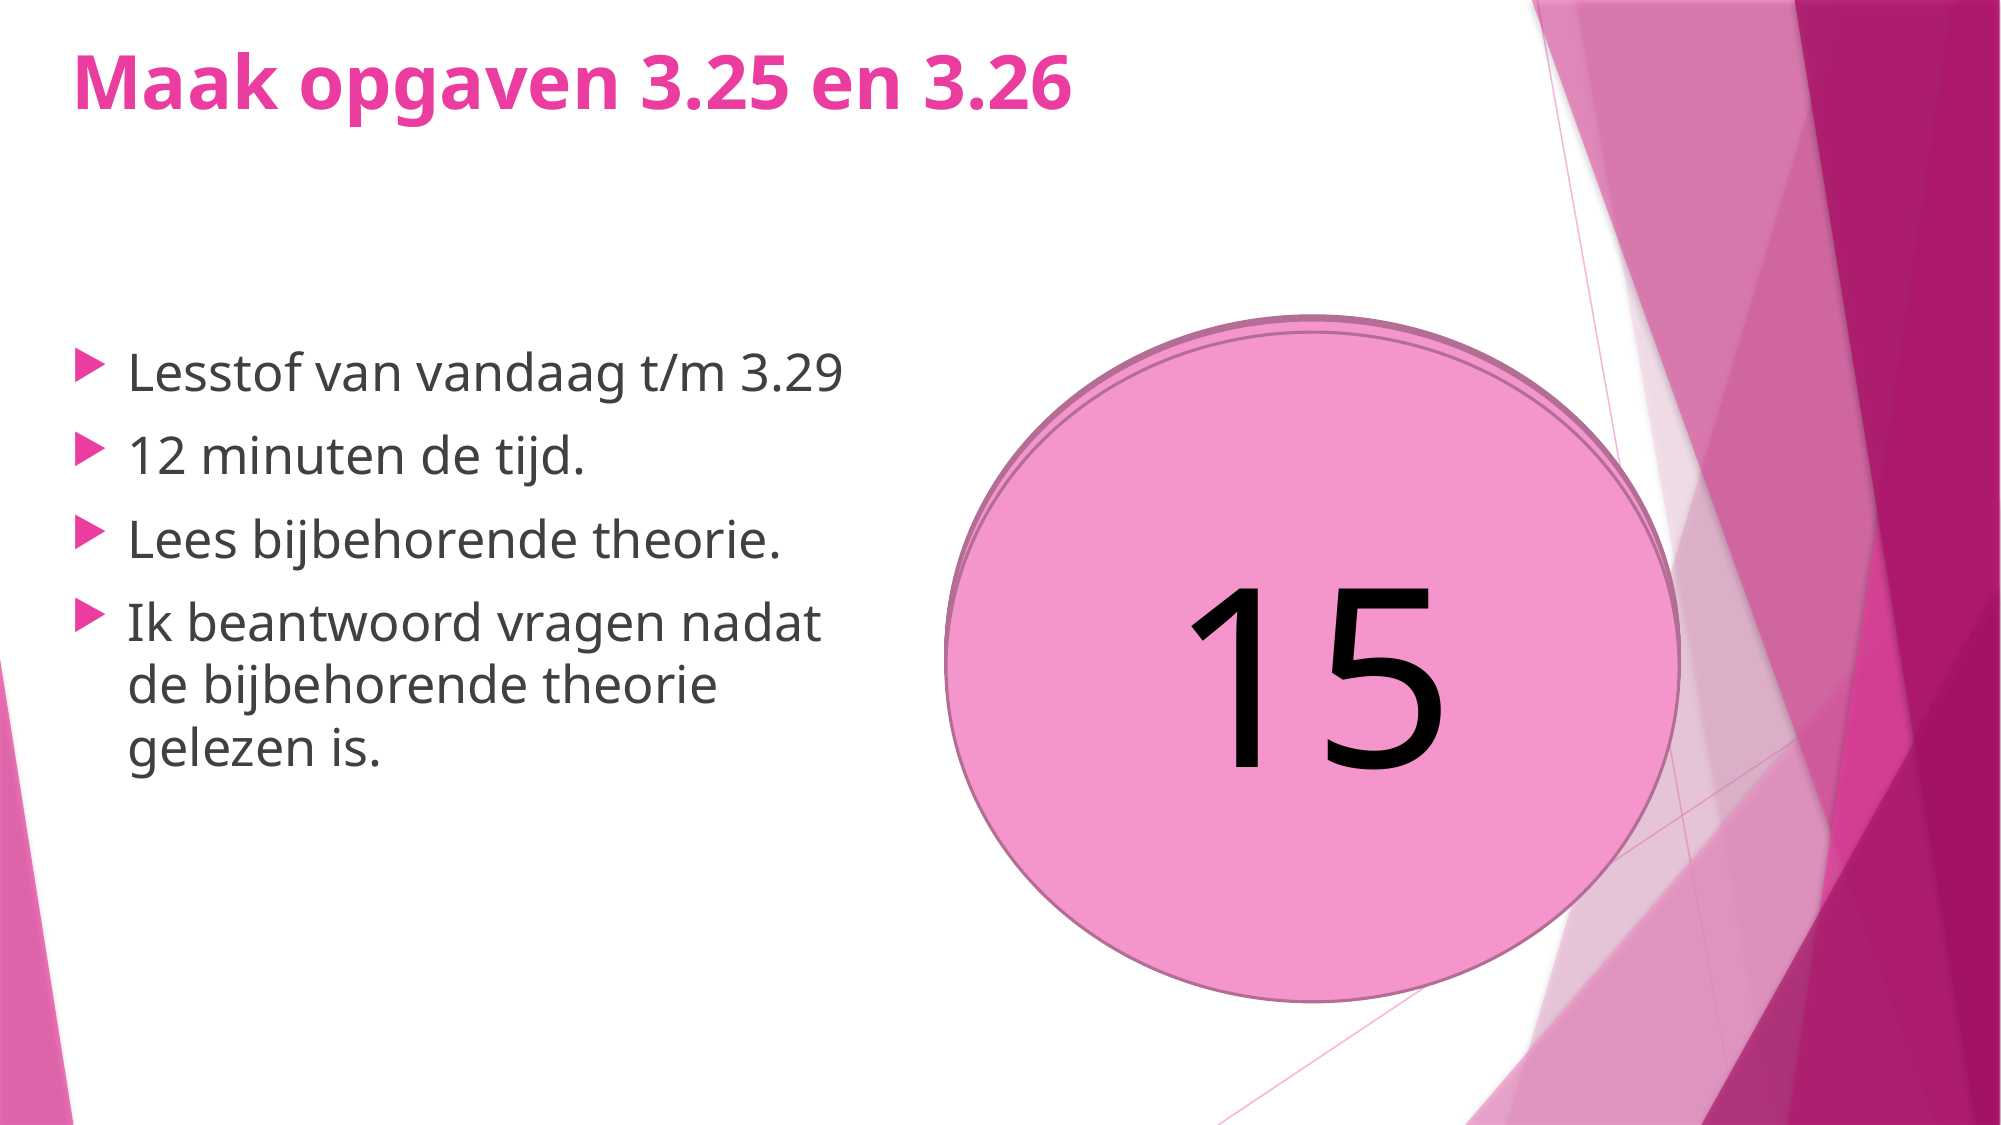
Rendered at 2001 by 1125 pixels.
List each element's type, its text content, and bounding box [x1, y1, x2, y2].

text_box 15 [944, 330, 1681, 1004]
list Lesstof van vandaag t/m 3.29 12 minuten de tijd. Lees bijbehorende theorie. Ik beantwoord vragen nadat de bijbehorende theorie gelezen is. [56, 332, 865, 1112]
text_box 14 [944, 318, 1681, 648]
text_box 10 [959, 314, 1668, 562]
title Maak opgaven 3.25 en 3.26 [56, 27, 1522, 319]
